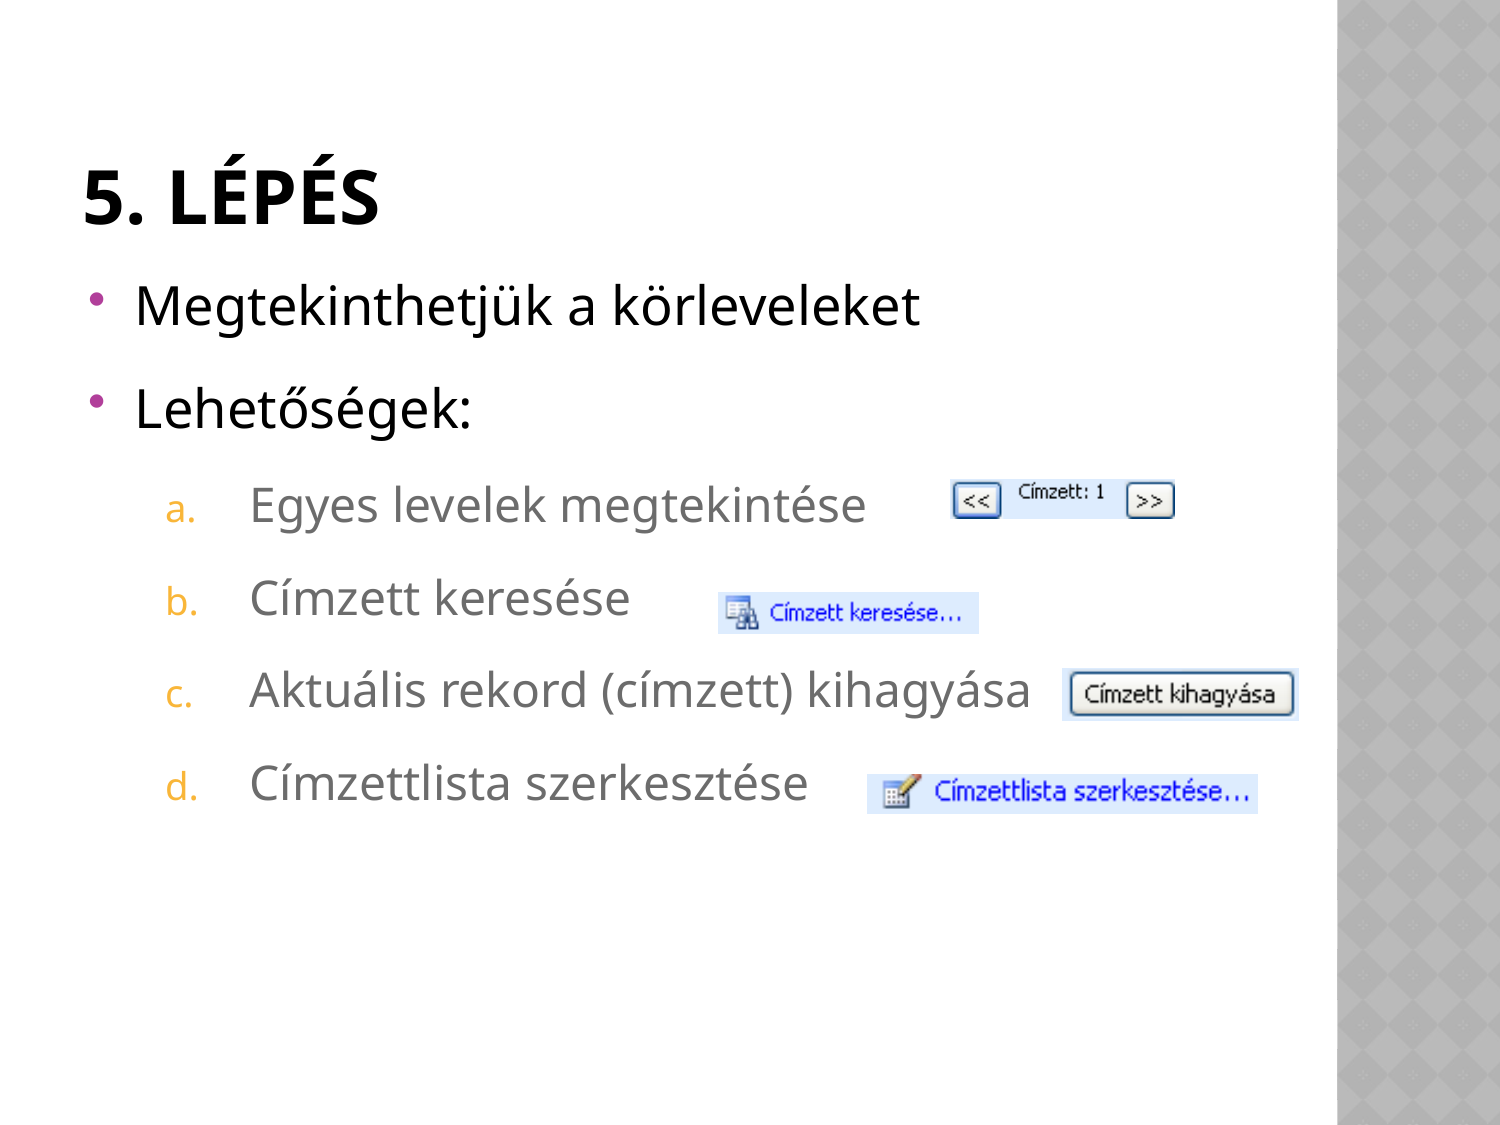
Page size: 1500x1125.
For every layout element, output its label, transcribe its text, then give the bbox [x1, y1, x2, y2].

picture [718, 591, 980, 634]
picture [867, 774, 1258, 814]
title 5. lépés [75, 52, 1263, 240]
picture [949, 479, 1176, 520]
picture [1062, 668, 1300, 722]
list Megtekinthetjük a körleveleket Lehetőségek: Egyes levelek megtekintése Címzett keresése Aktuális rekord (címzett) kihagyása Címzettlista szerkesztése [74, 263, 1263, 1060]
